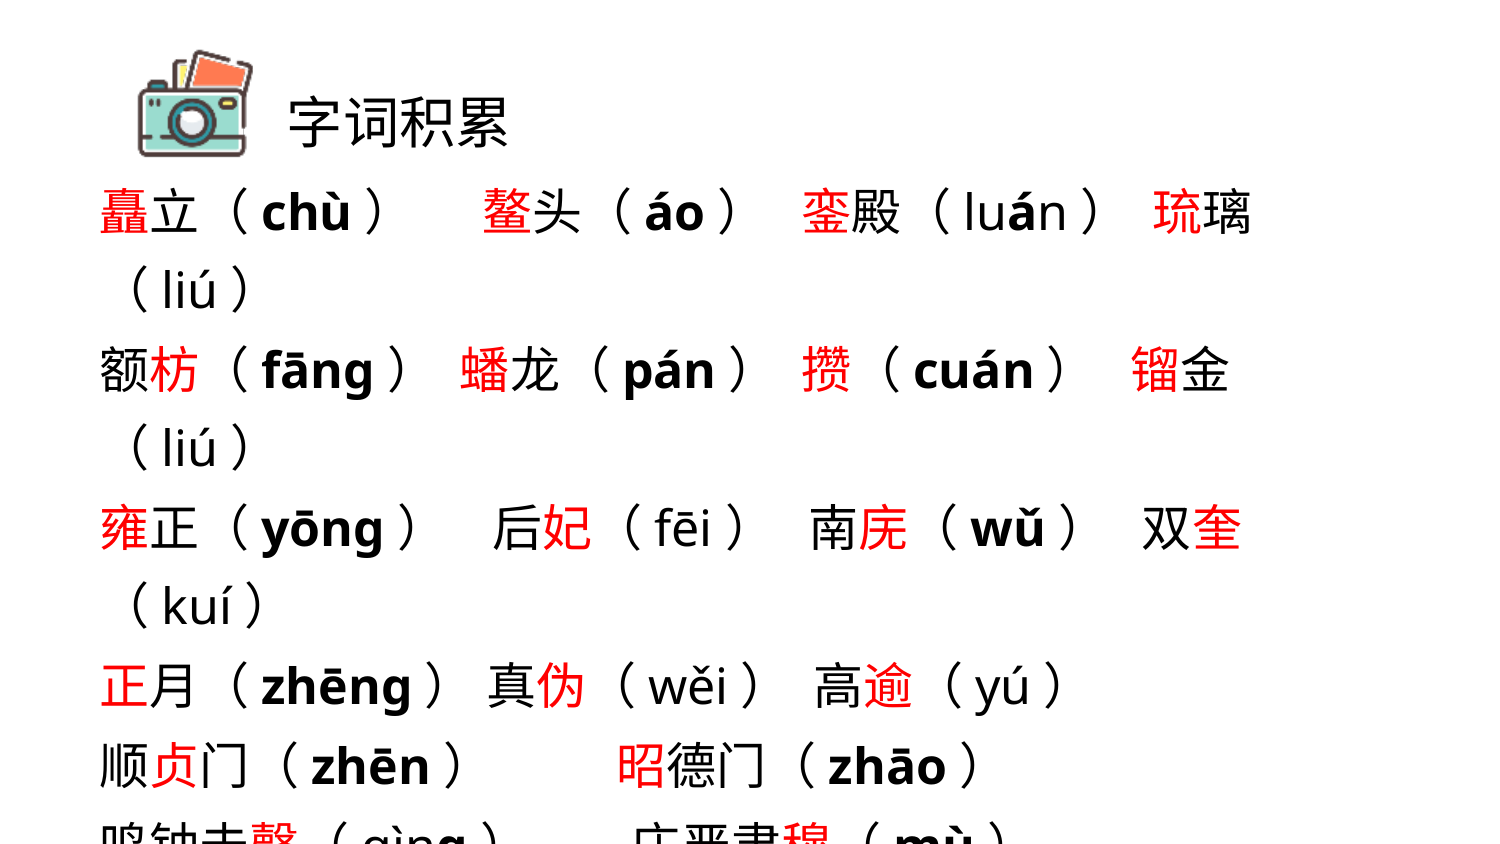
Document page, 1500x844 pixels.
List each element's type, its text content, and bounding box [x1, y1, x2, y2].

list 矗立（chù） 鳌头（áo） 銮殿（luán） 琉璃（liú） 额枋（fāng） 蟠龙（pán） 攒（cuán） 镏金（liú） 雍正（yōng） 后妃（fēi） 南庑（wǔ） 双奎（kuí） 正月（zhēng） 真伪（wěi） 高逾（yú） 顺贞门（zhēn） 昭德门（zhāo） 鸣钟击磬（qìng） 庄严肃穆（mù） 迥然不同（jiǒng） 池馆水榭（xiè） 大吻雕镂（lòu） 惟（wéi）妙惟肖（xiào） [87, 156, 1413, 809]
picture [120, 32, 265, 177]
text_box 字词积累 [275, 84, 526, 156]
